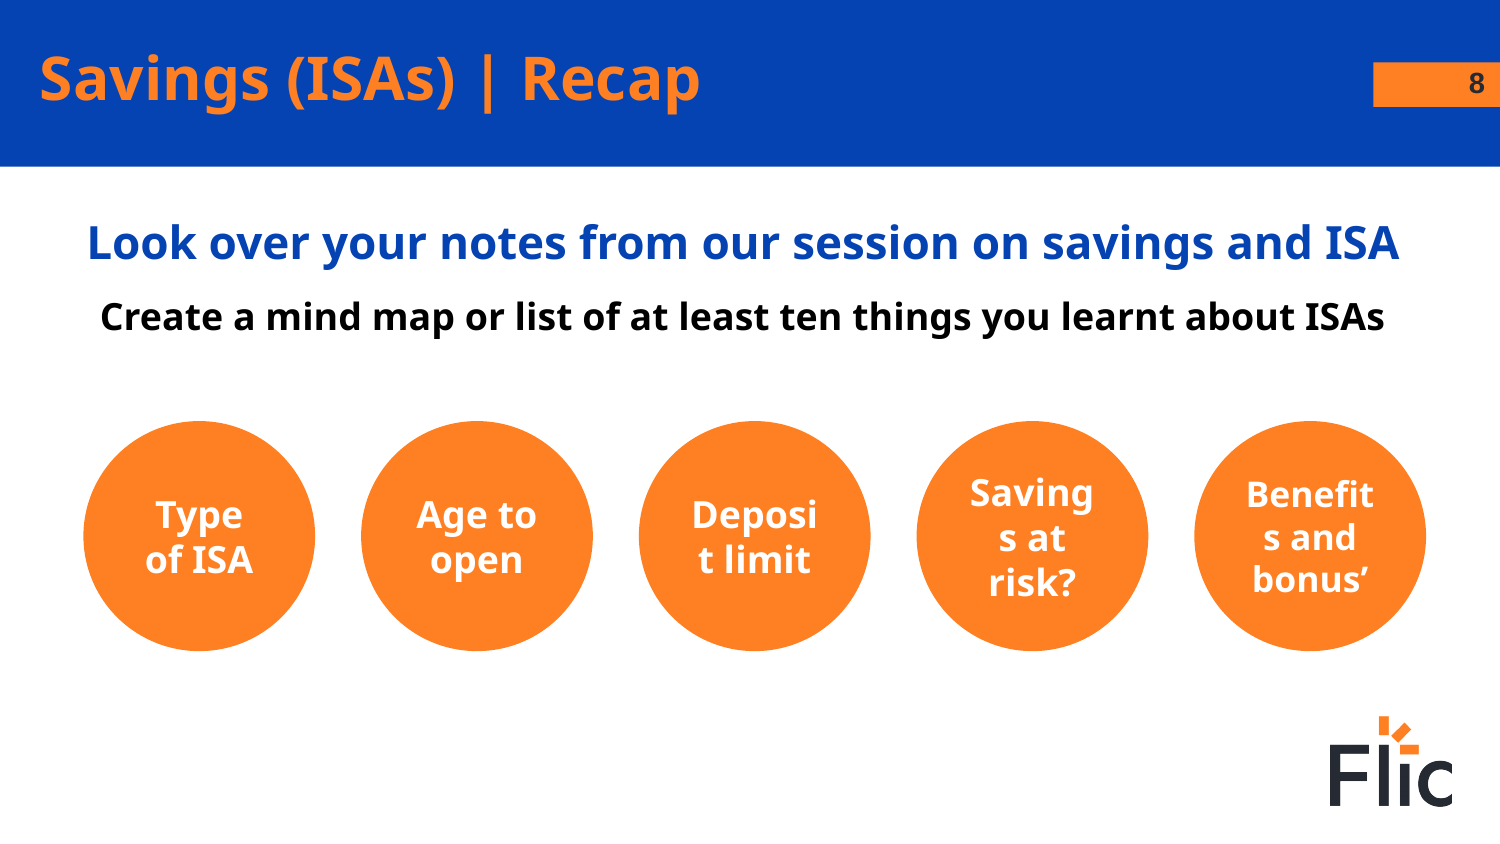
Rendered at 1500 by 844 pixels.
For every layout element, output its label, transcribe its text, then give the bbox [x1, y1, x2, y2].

text_box Deposit limit [639, 421, 870, 651]
text_box Look over your notes from our session on savings and ISA Create a mind map or list of at least ten things you learnt about ISAs [34, 198, 1453, 354]
text_box Savings at risk? [917, 421, 1148, 651]
slide_number ‹#› [1410, 49, 1500, 115]
text_box Type of ISA [84, 421, 315, 651]
text_box Age to open [361, 421, 593, 651]
picture [1330, 716, 1452, 807]
text_box Benefits and bonus’ [1195, 421, 1426, 651]
text_box Savings (ISAs) | Recap [24, 24, 1142, 128]
